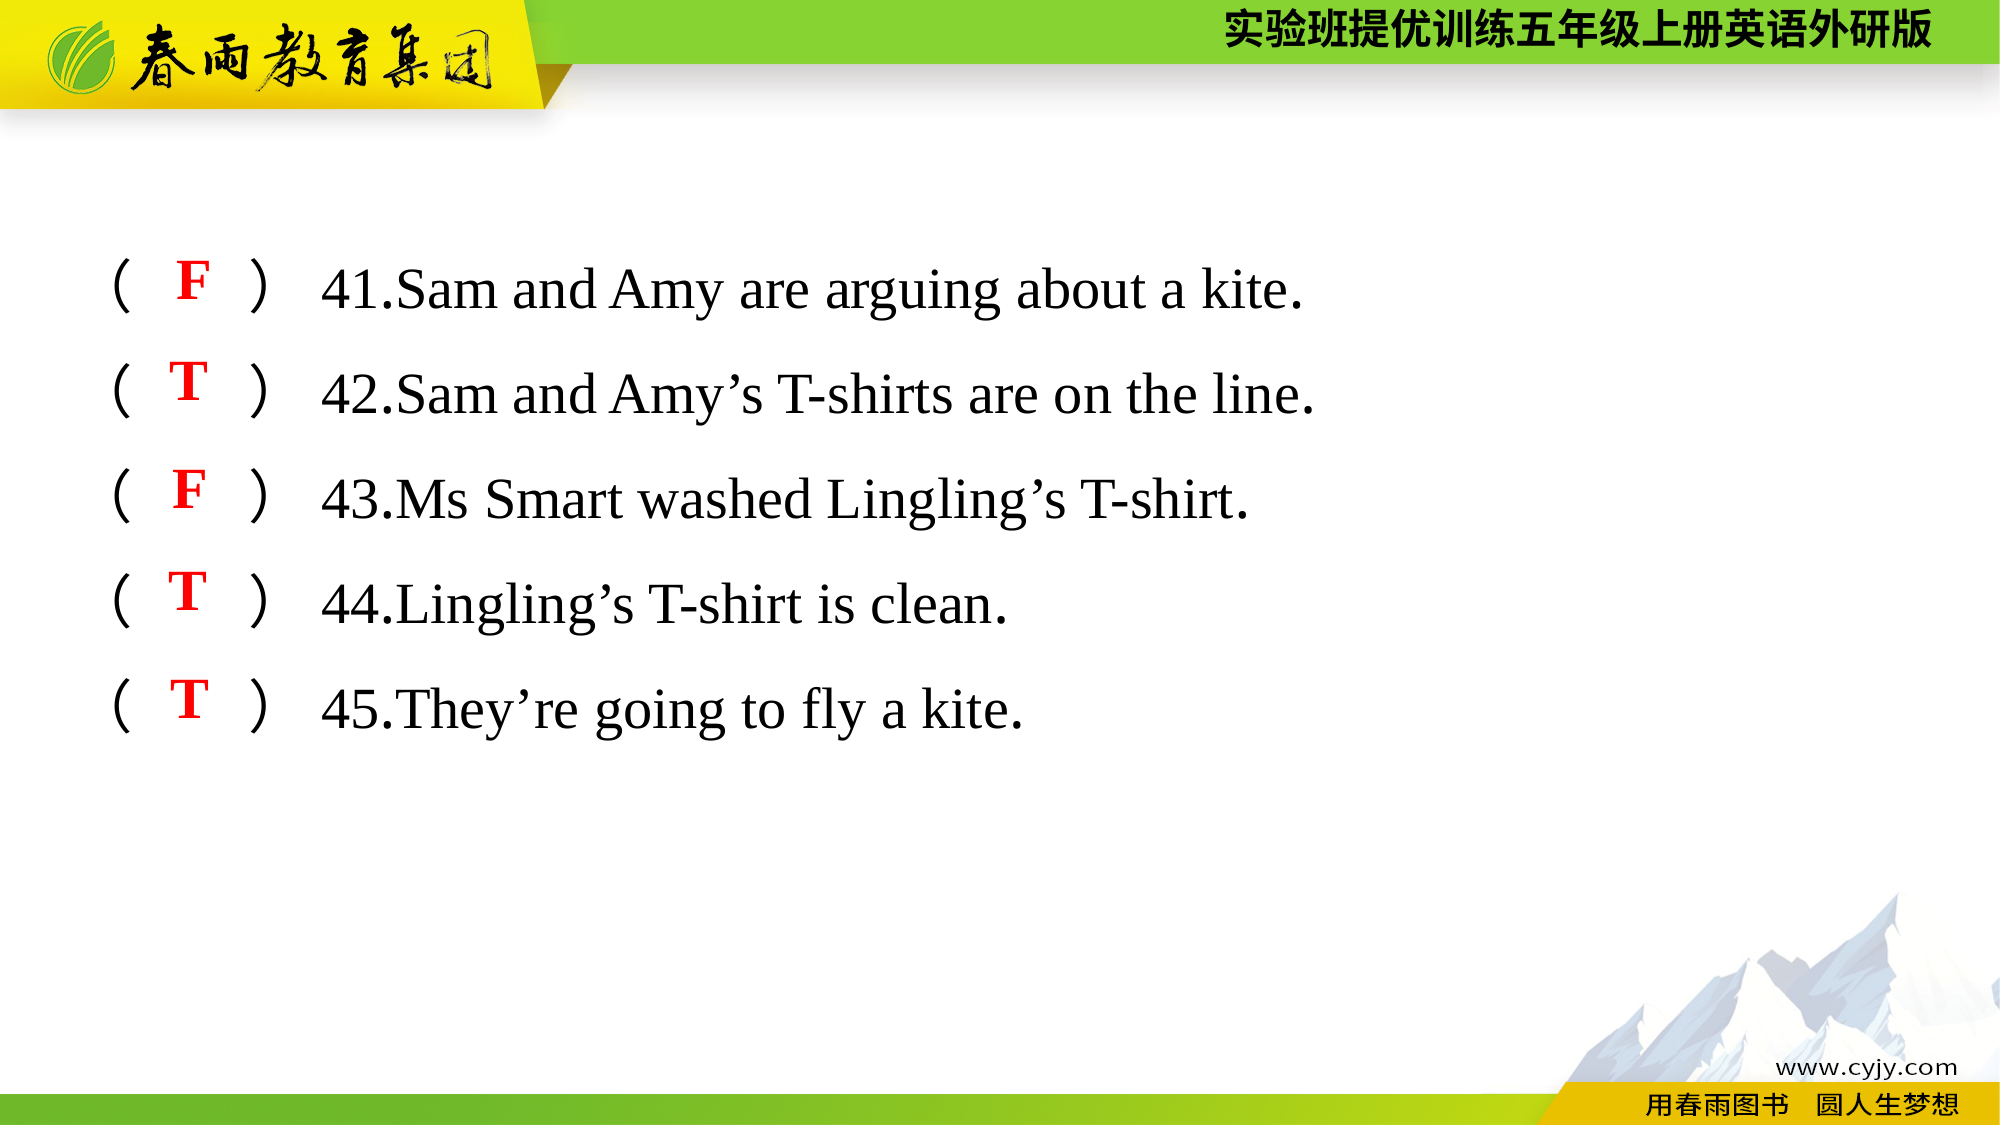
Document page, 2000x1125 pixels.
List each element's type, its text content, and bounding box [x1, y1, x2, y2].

text_box T [154, 335, 237, 420]
text_box F [157, 442, 224, 528]
text_box T [155, 653, 238, 738]
picture [0, 0, 2000, 1125]
text_box T [153, 544, 236, 630]
text_box F [161, 234, 227, 319]
list （ ）41.Sam and Amy are arguing about a kite. （ ）42.Sam and Amy’s T-shirts are on the line. （ ）43.Ms Smart washed Lingling’s T-shirt. （ ）44.Lingling’s T-shirt is clean. （ ）45.They’re going to fly a kite. [59, 207, 1944, 740]
